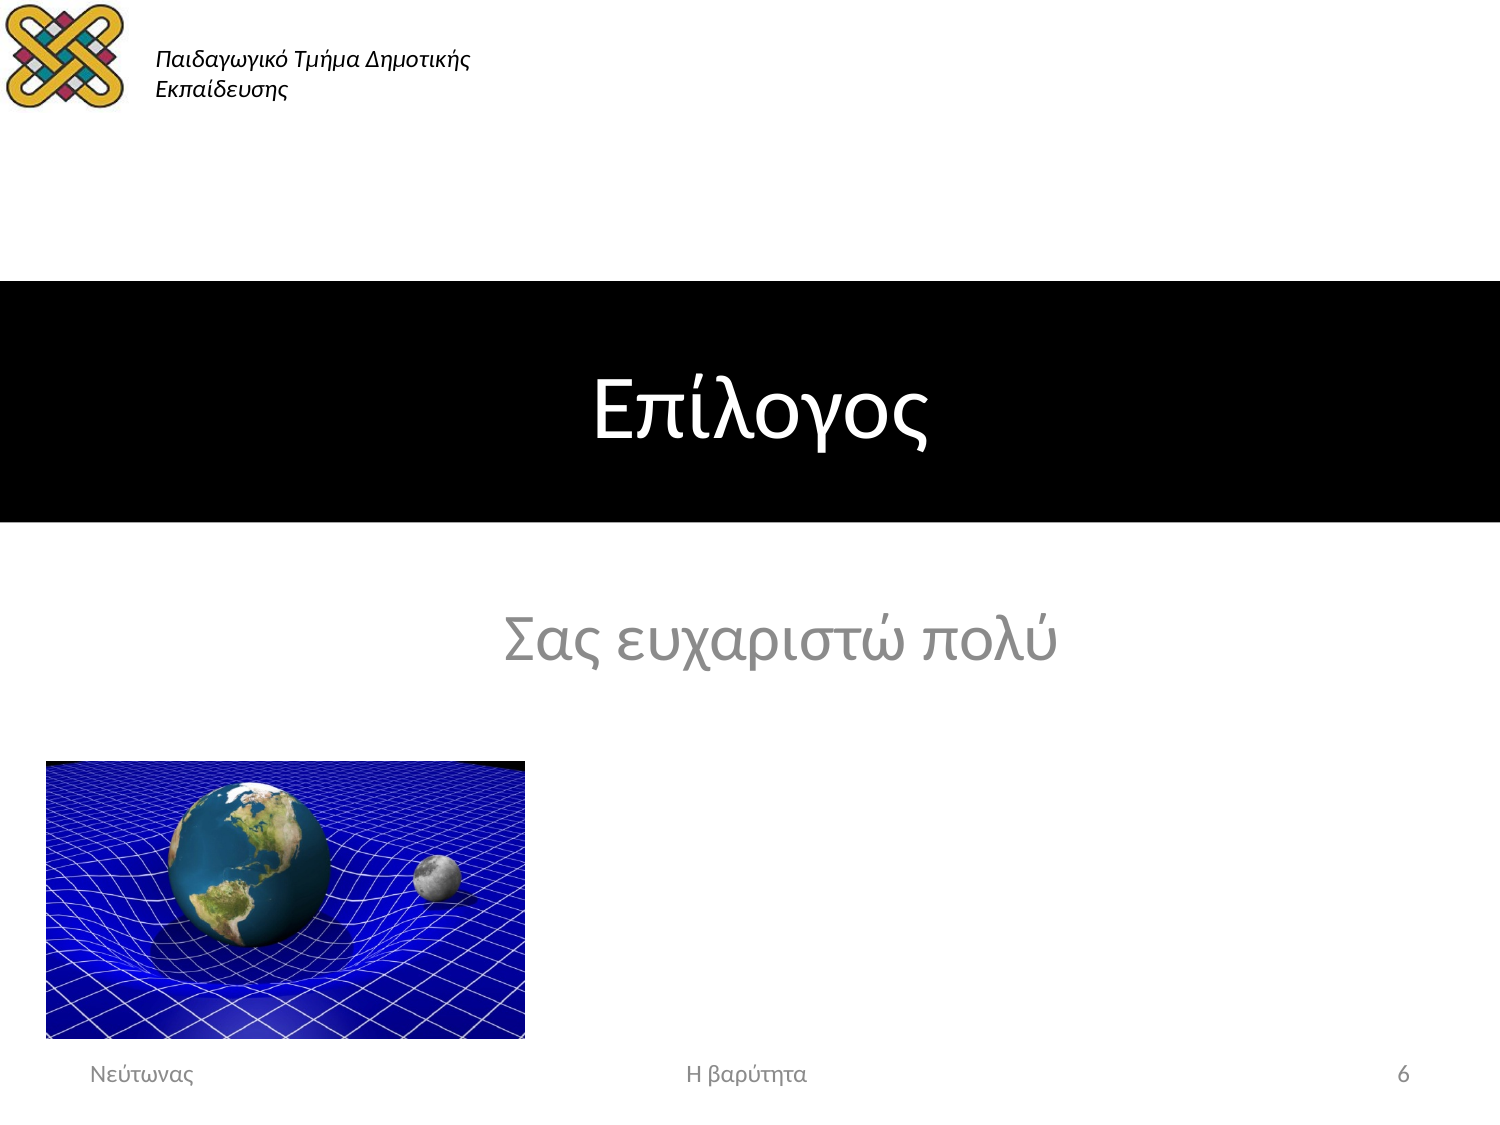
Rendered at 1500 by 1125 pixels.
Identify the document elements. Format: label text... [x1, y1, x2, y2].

title Επίλογος [0, 281, 1500, 523]
picture [0, 0, 129, 113]
slide_number 6 [1074, 1042, 1425, 1103]
subtitle Σας ευχαριστώ πολύ [257, 585, 1308, 874]
footer Η βαρύτητα [512, 1042, 988, 1103]
picture [46, 761, 525, 1039]
slide_number Νεύτωνας [75, 1046, 425, 1103]
